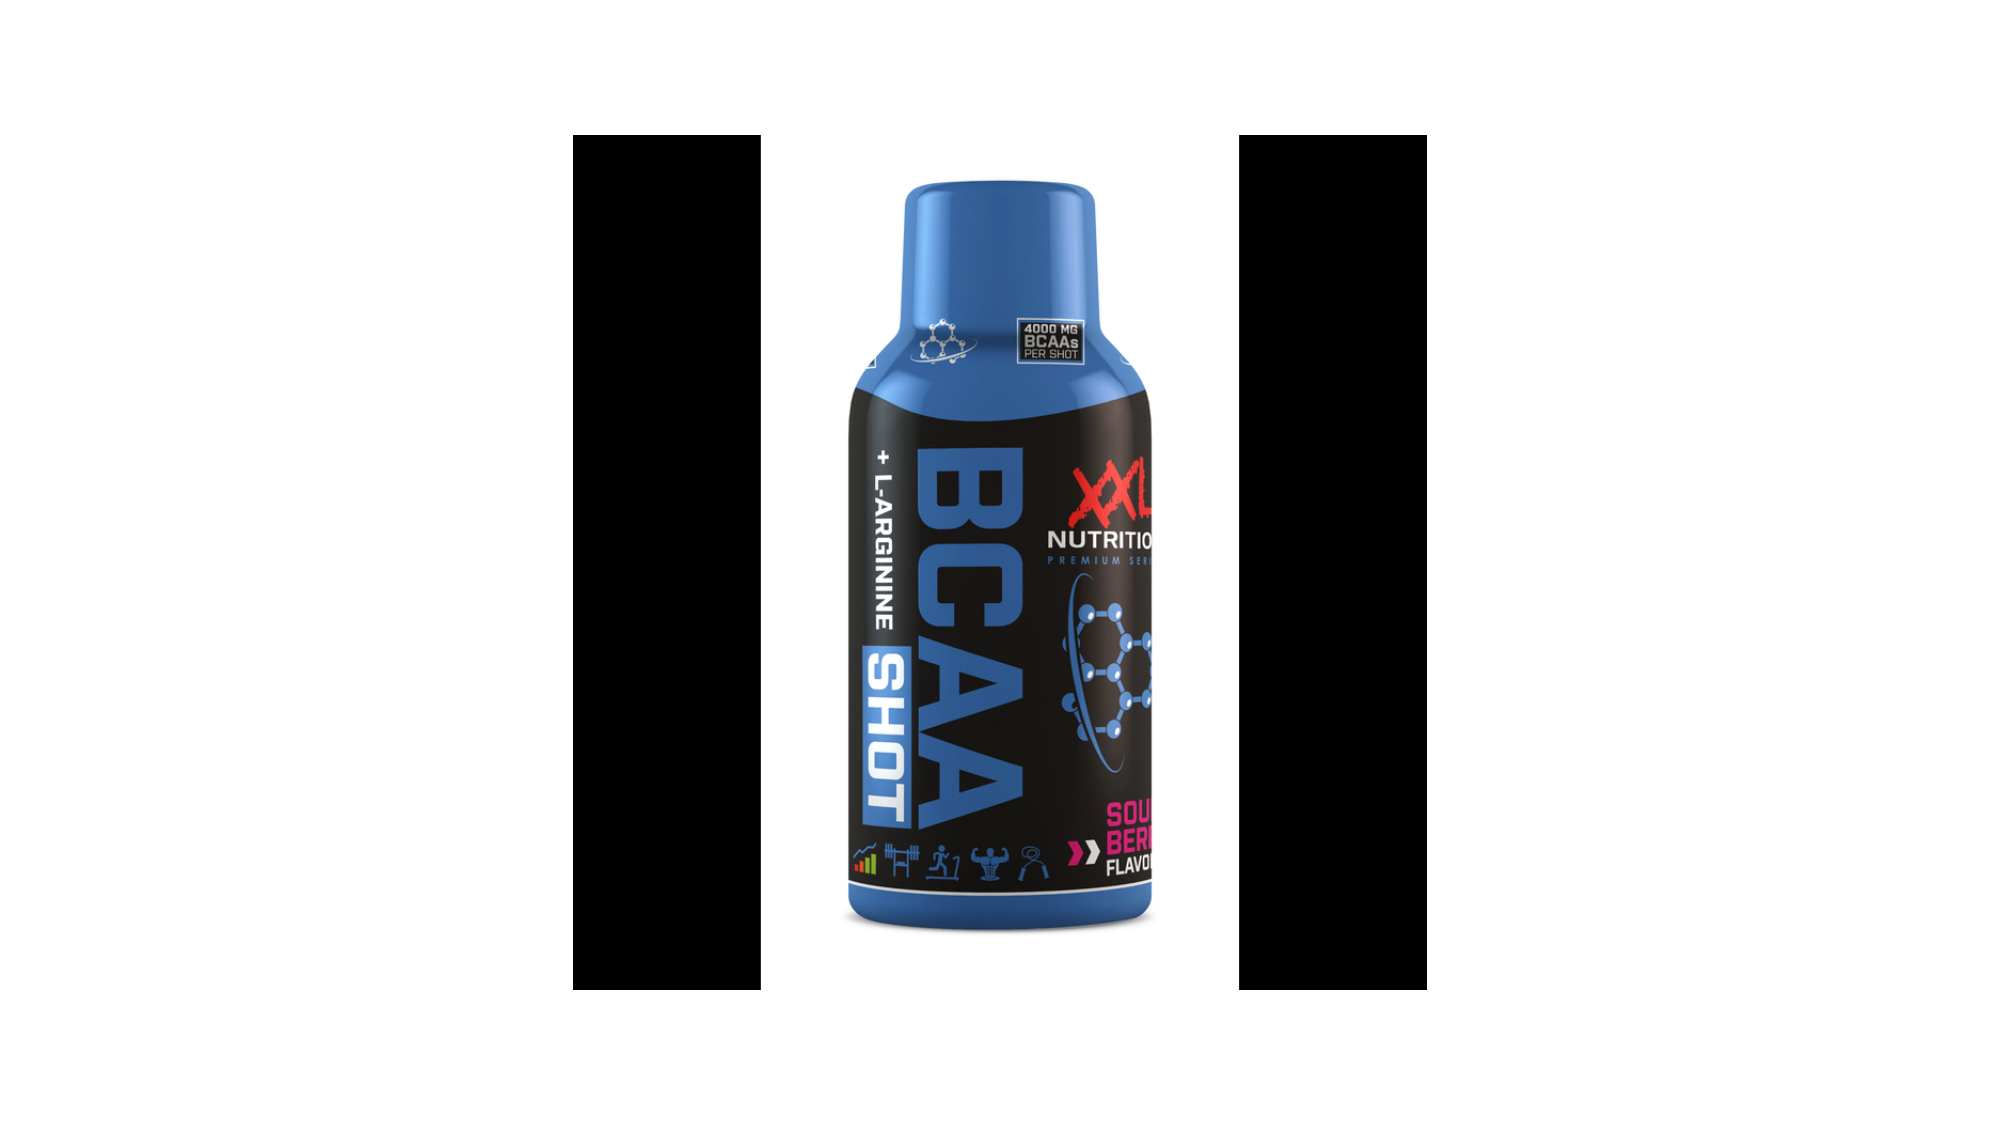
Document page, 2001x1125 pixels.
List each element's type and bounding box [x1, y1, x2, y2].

picture [573, 135, 1427, 990]
